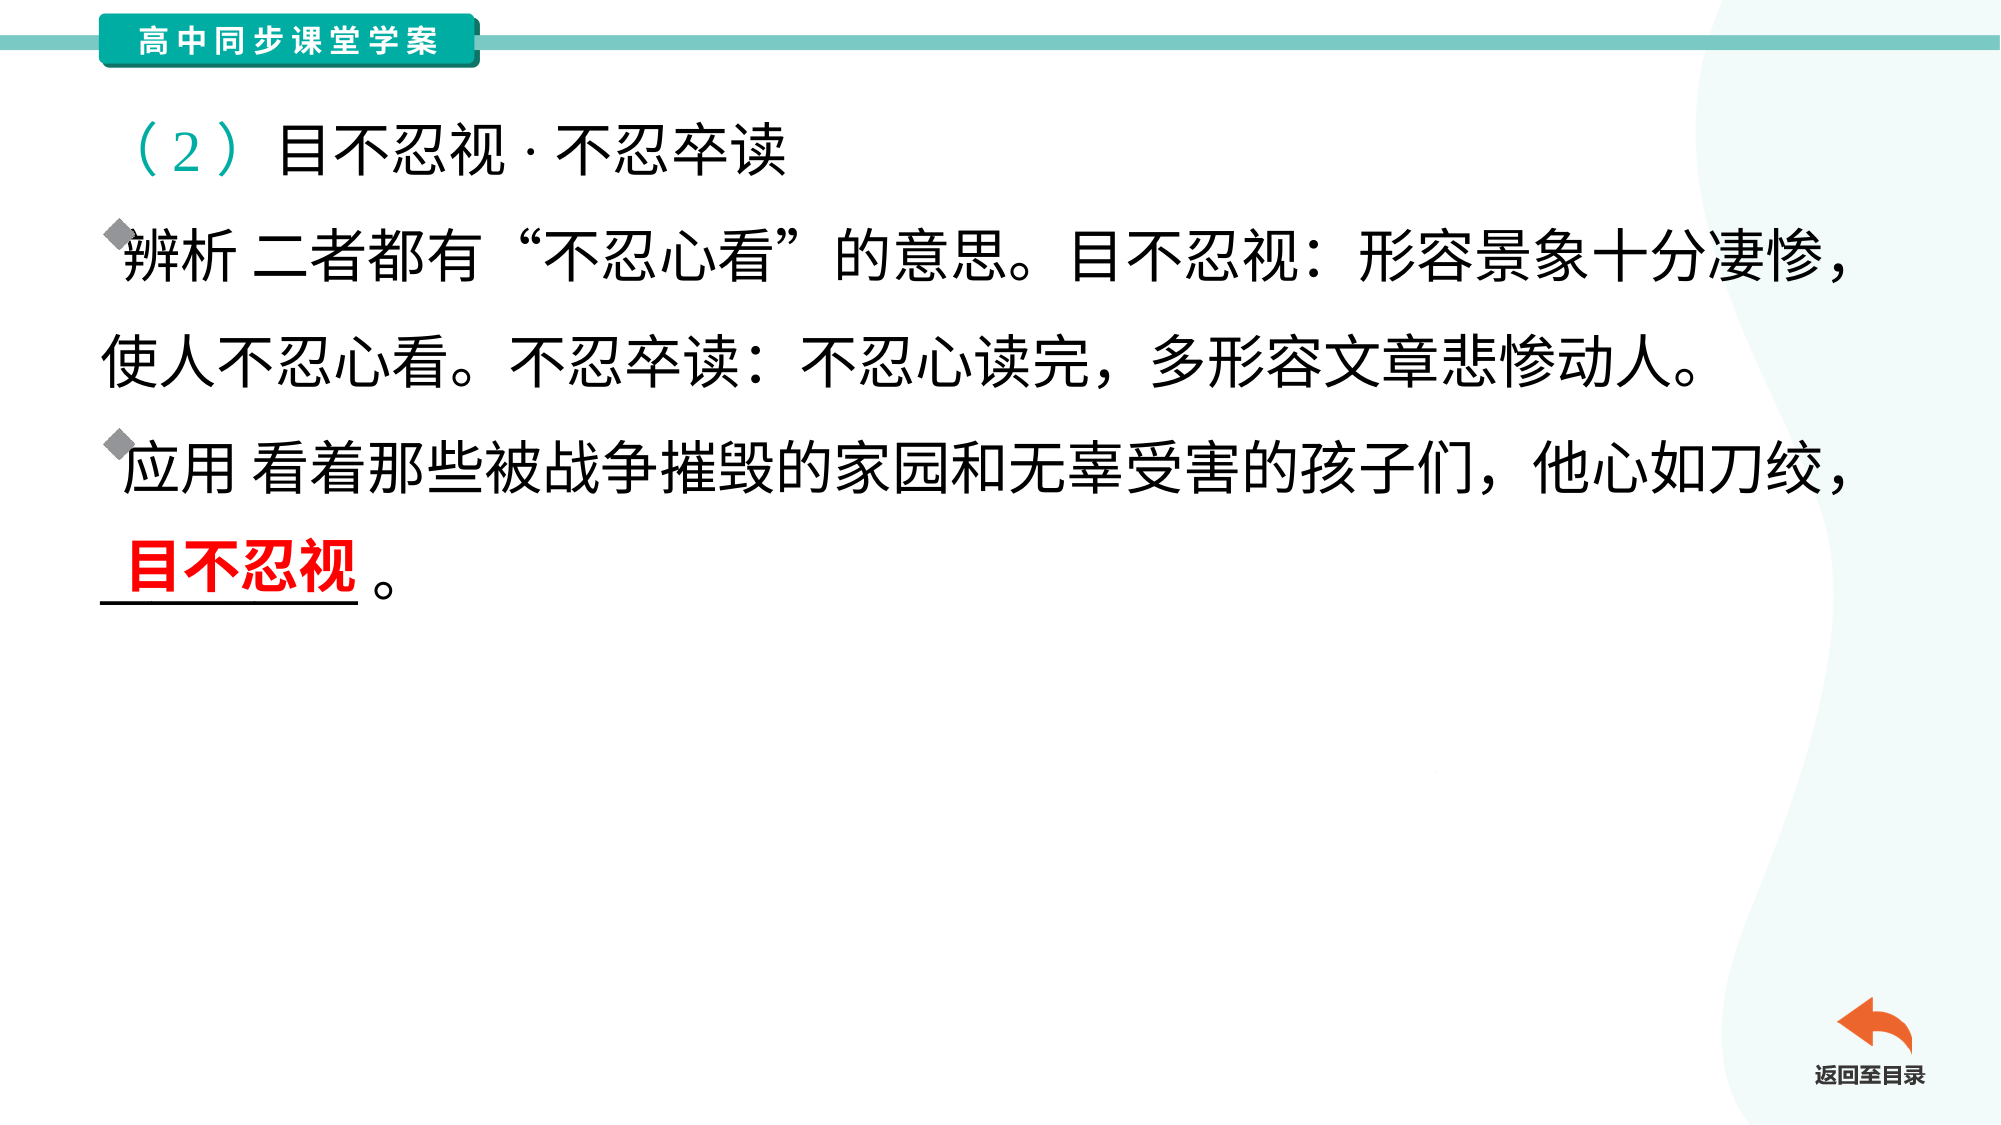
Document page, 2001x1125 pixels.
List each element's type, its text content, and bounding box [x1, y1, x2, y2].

text_box （2）目不忍视·不忍卒读 辨析 二者都有“不忍心看”的意思。目不忍视：形容景象十分凄惨， 使人不忍心看。不忍卒读：不忍心读完，多形容文章悲惨动人。 应用 看着那些被战争摧毁的家园和无辜受害的孩子们，他心如刀绞， __________。 [100, 76, 1899, 608]
picture [0, 0, 2000, 1125]
text_box 目不忍视 [102, 496, 379, 599]
